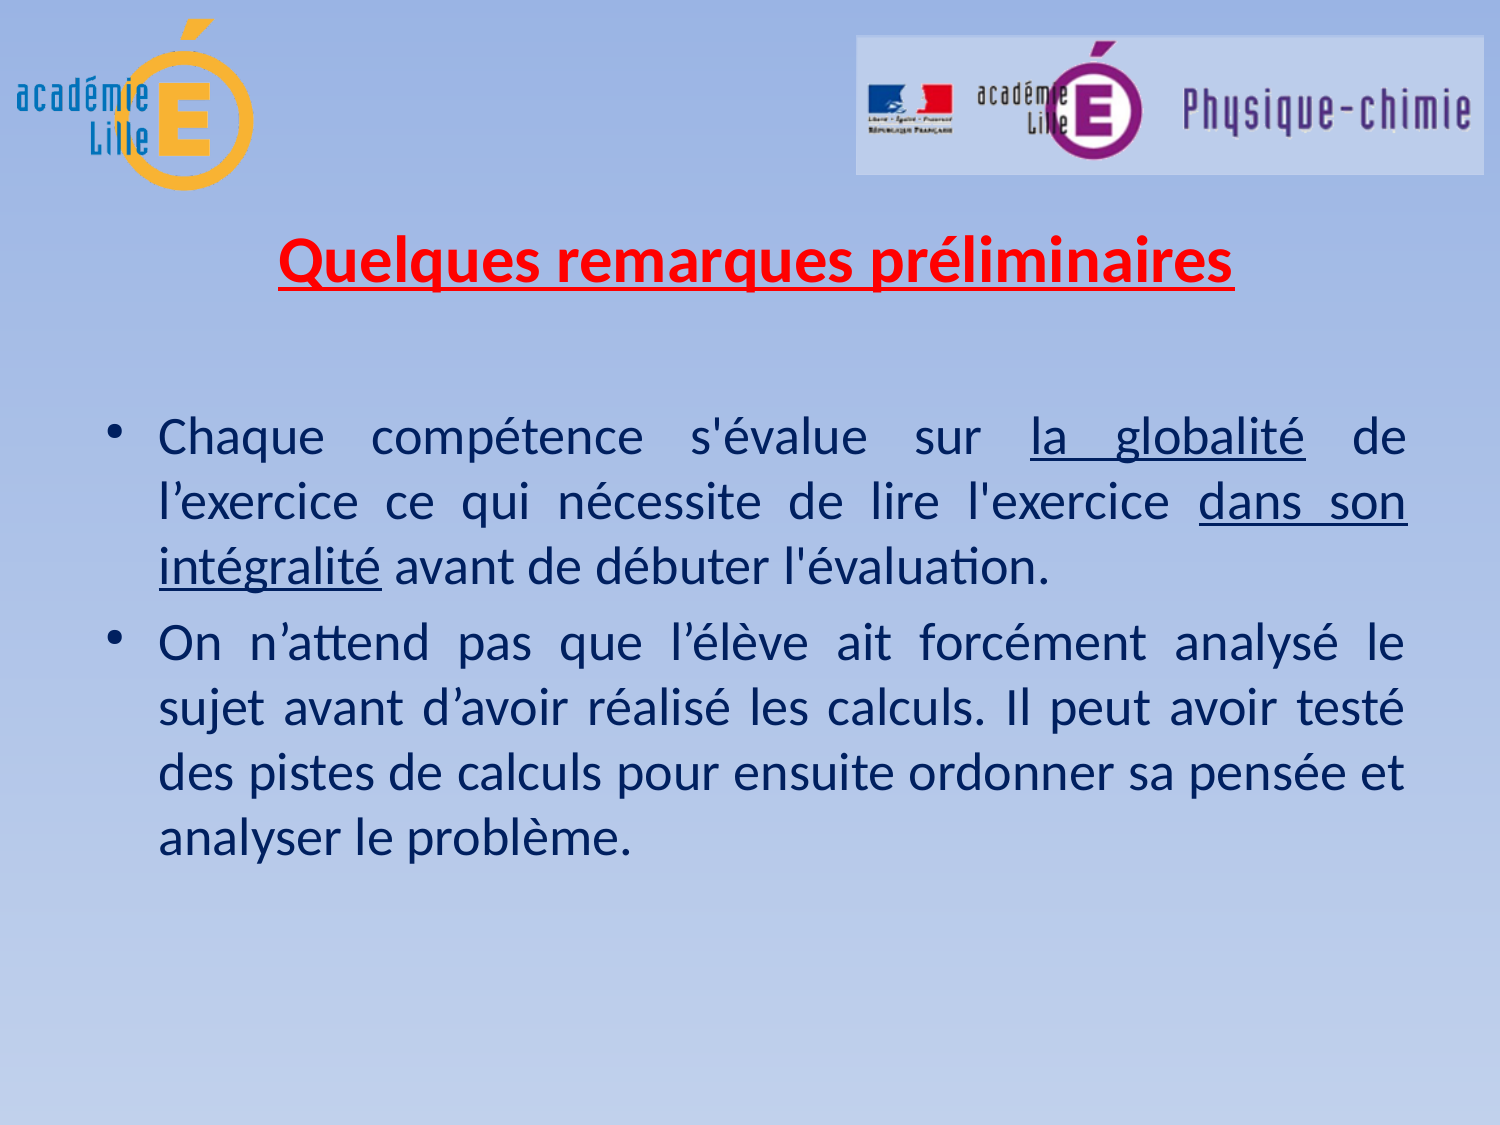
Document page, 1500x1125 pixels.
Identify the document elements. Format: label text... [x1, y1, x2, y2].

text_box Quelques remarques préliminaires Chaque compétence s'évalue sur la globalité de l’exercice ce qui nécessite de lire l'exercice dans son intégralité avant de débuter l'évaluation. On n’attend pas que l’élève ait forcément analysé le sujet avant d’avoir réalisé les calculs. Il peut avoir testé des pistes de calculs pour ensuite ordonner sa pensée et analyser le problème. [72, 208, 1423, 894]
picture [855, 34, 1485, 175]
picture [17, 18, 255, 191]
